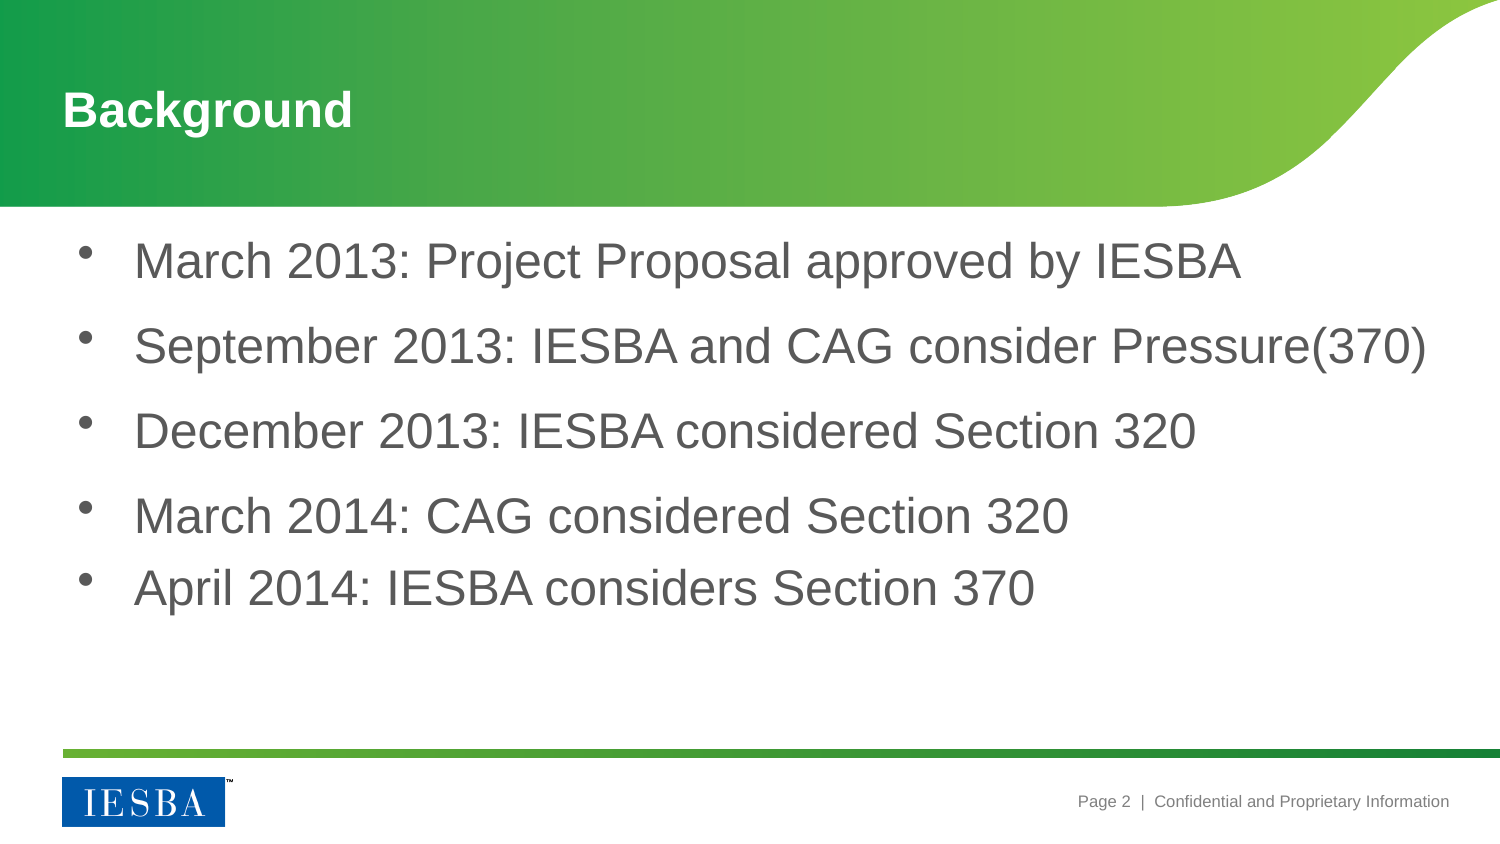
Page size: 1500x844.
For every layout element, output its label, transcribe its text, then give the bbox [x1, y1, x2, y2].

picture [62, 777, 233, 827]
title Background [62, 75, 1300, 141]
list March 2013: Project Proposal approved by IESBA September 2013: IESBA and CAG consider Pressure(370) December 2013: IESBA considered Section 320 March 2014: CAG considered Section 320 April 2014: IESBA considers Section 370 [62, 220, 1450, 724]
picture [0, 0, 1500, 207]
